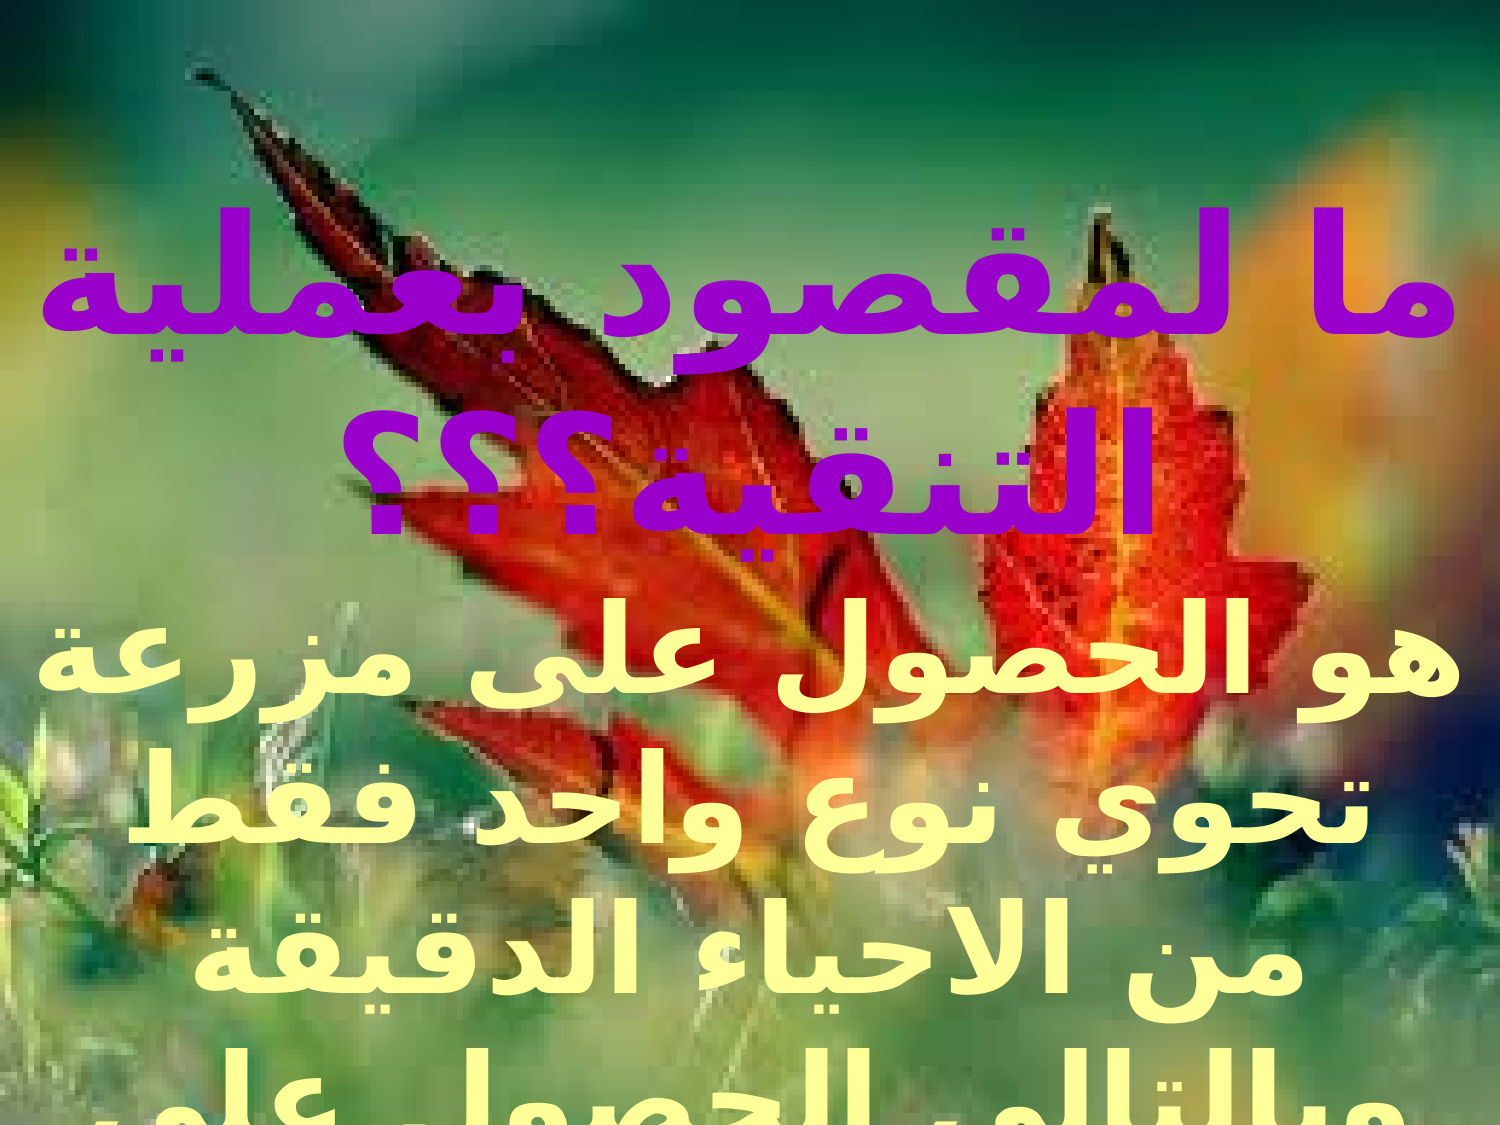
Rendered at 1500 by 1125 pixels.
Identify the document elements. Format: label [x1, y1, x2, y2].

list [0, 0, 1500, 1125]
